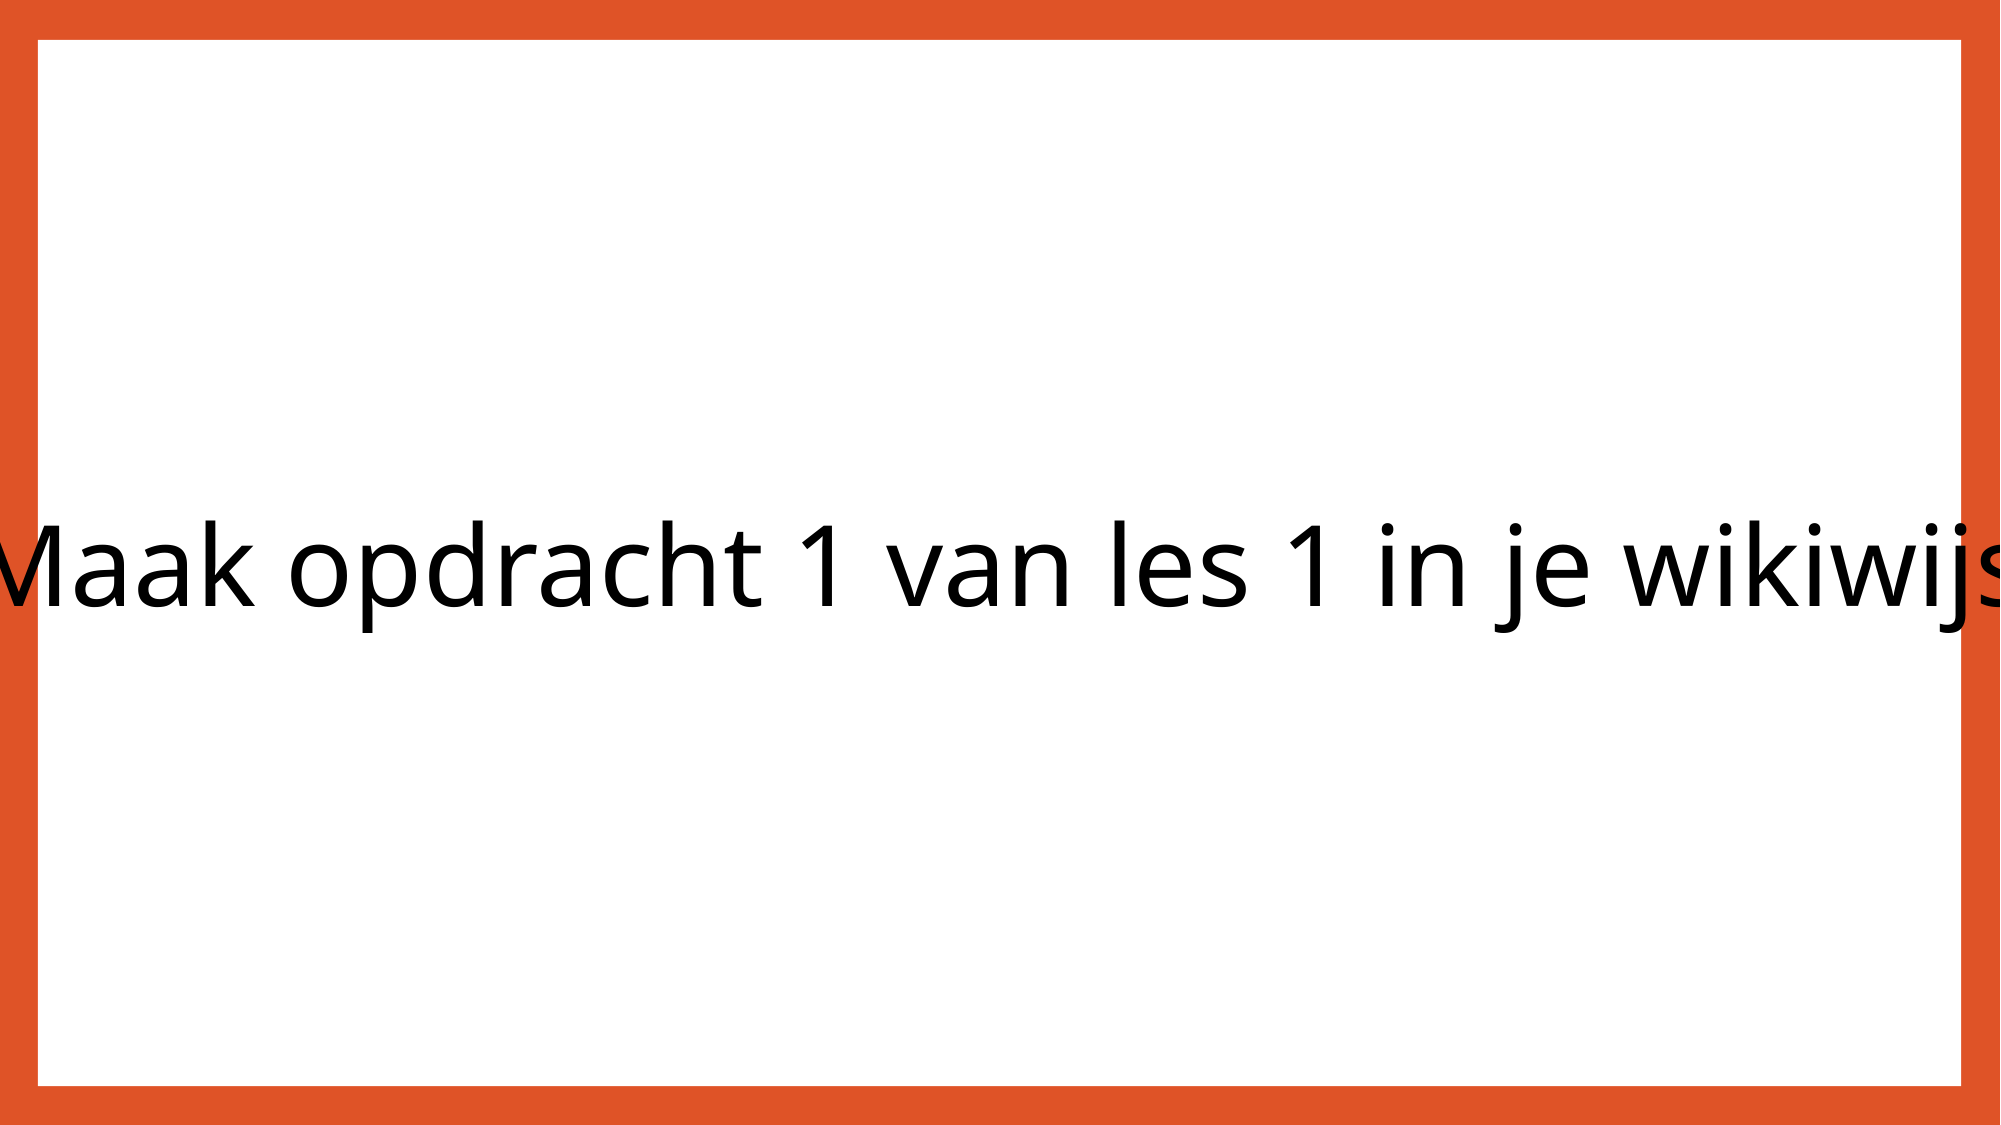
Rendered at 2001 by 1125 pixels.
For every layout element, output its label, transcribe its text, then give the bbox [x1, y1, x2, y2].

text_box Maak opdracht 1 van les 1 in je wikiwijs [0, 486, 2000, 637]
